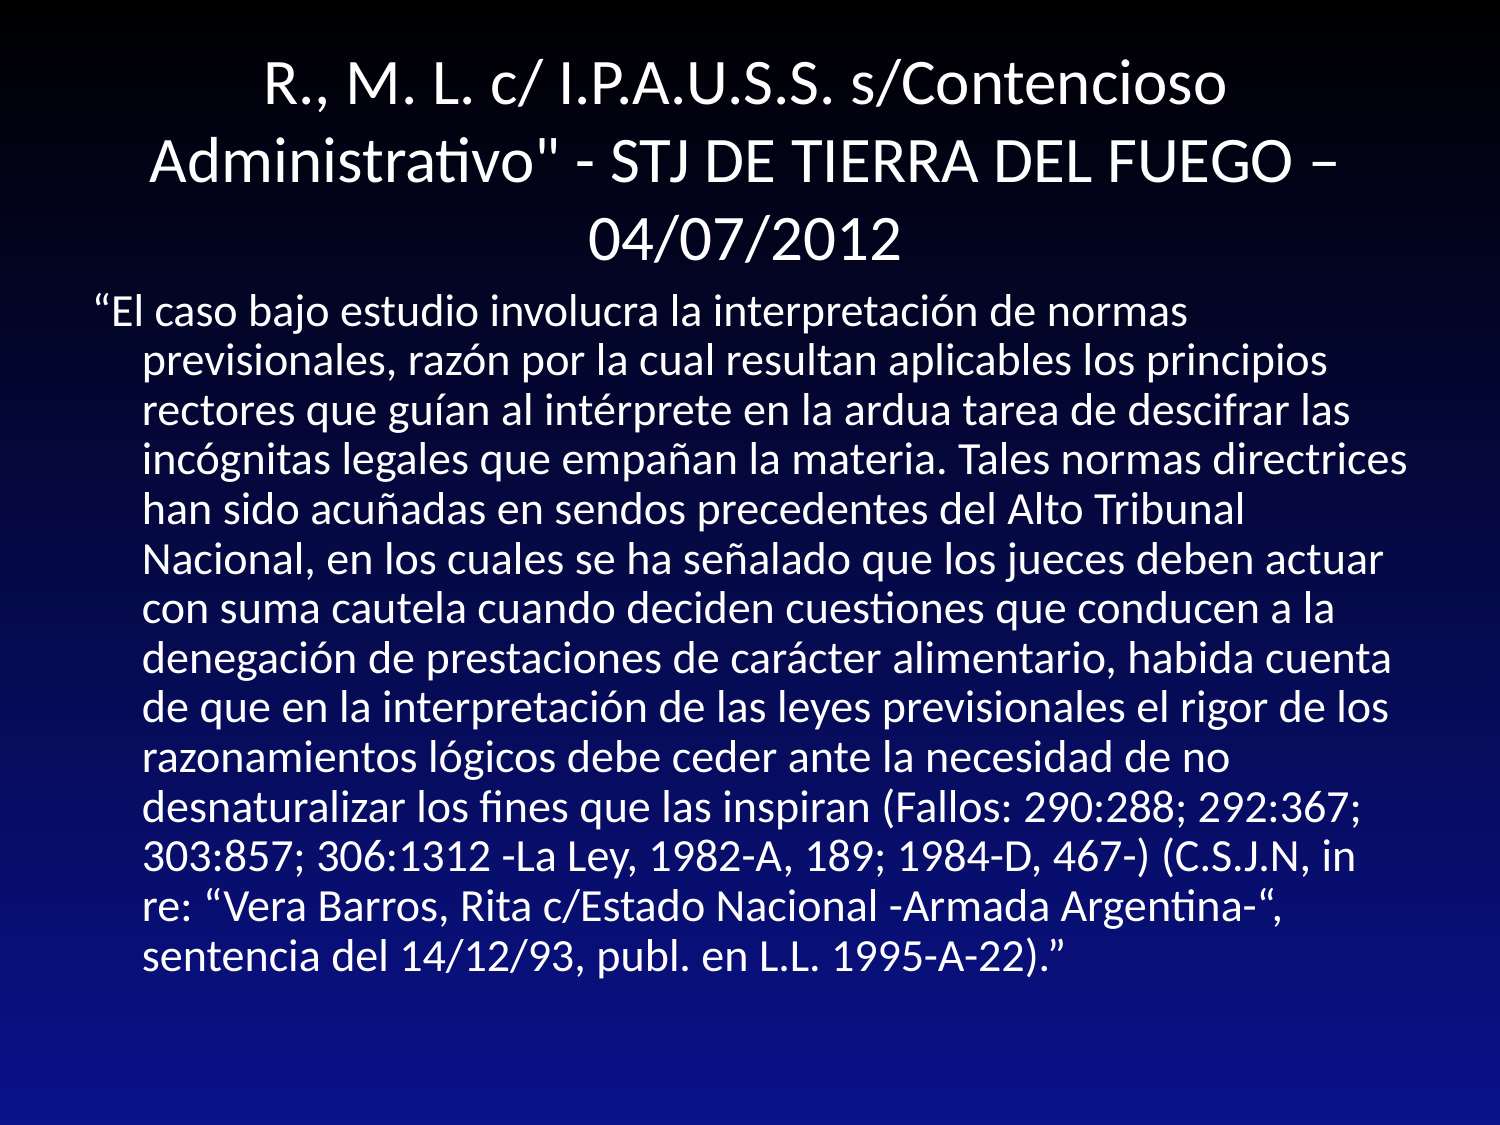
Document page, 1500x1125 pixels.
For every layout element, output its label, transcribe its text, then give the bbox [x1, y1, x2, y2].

title R., M. L. c/ I.P.A.U.S.S. s/Contencioso Administrativo" - STJ DE TIERRA DEL FUEGO – 04/07/2012 [64, 30, 1428, 360]
list “El caso bajo estudio involucra la interpretación de normas previsionales, razón por la cual resultan aplicables los principios rectores que guían al intérprete en la ardua tarea de descifrar las incógnitas legales que empañan la materia. Tales normas directrices han sido acuñadas en sendos precedentes del Alto Tribunal Nacional, en los cuales se ha señalado que los jueces deben actuar con suma cautela cuando deciden cuestiones que conducen a la denegación de prestaciones de carácter alimentario, habida cuenta de que en la interpretación de las leyes previsionales el rigor de los razonamientos lógicos debe ceder ante la necesidad de no desnaturalizar los fines que las inspiran (Fallos: 290:288; 292:367; 303:857; 306:1312 -La Ley, 1982-A, 189; 1984-D, 467-) (C.S.J.N, in re: “Vera Barros, Rita c/Estado Nacional -Armada Argentina-“, sentencia del 14/12/93, publ. en L.L. 1995-A-22).” [76, 278, 1428, 1022]
